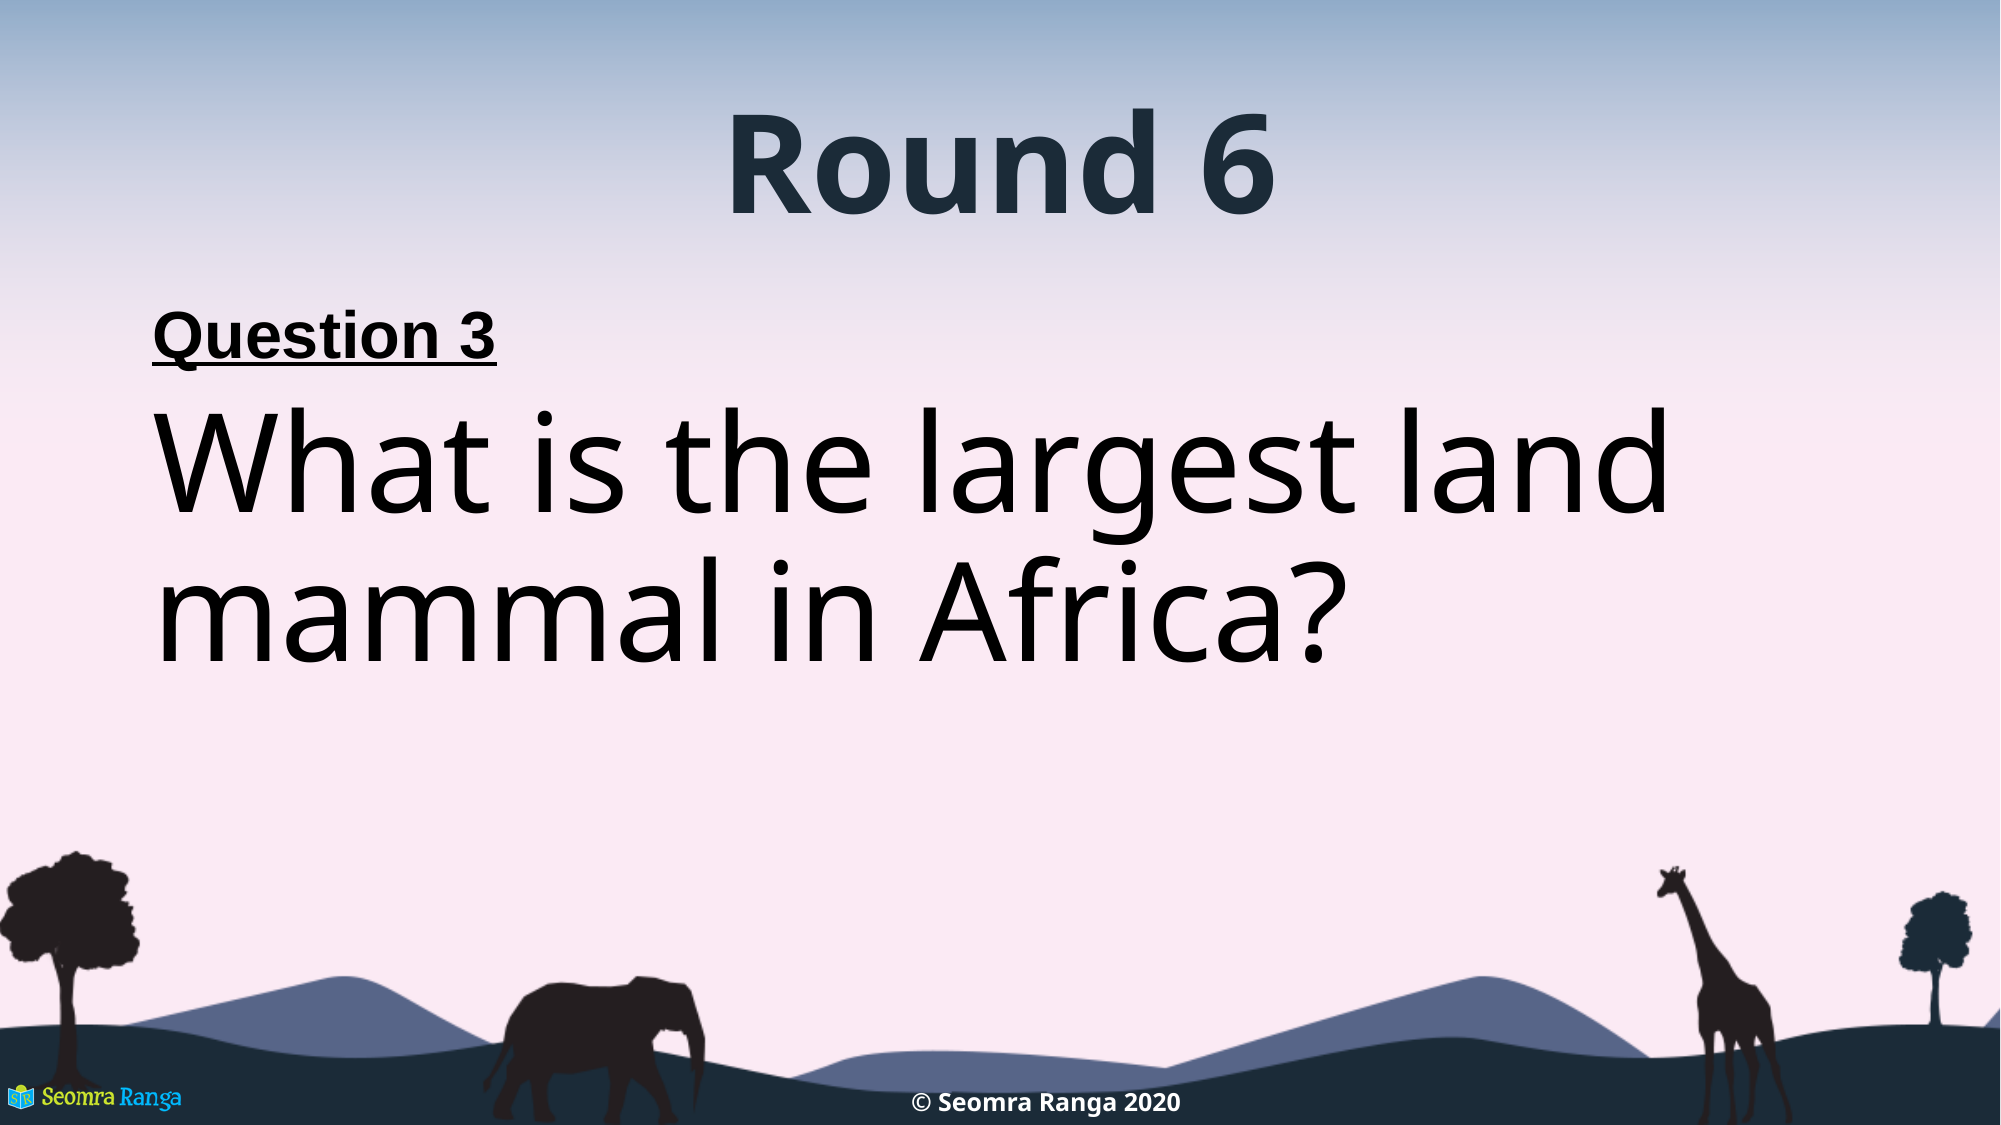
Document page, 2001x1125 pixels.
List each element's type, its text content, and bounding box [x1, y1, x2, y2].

list Question 3 What is the largest land mammal in Africa? [137, 293, 1863, 1014]
picture [0, 0, 2001, 1125]
title Round 6 [137, 59, 1863, 278]
text_box © Seomra Ranga 2020 www.seomraranga.com [762, 1079, 1330, 1125]
